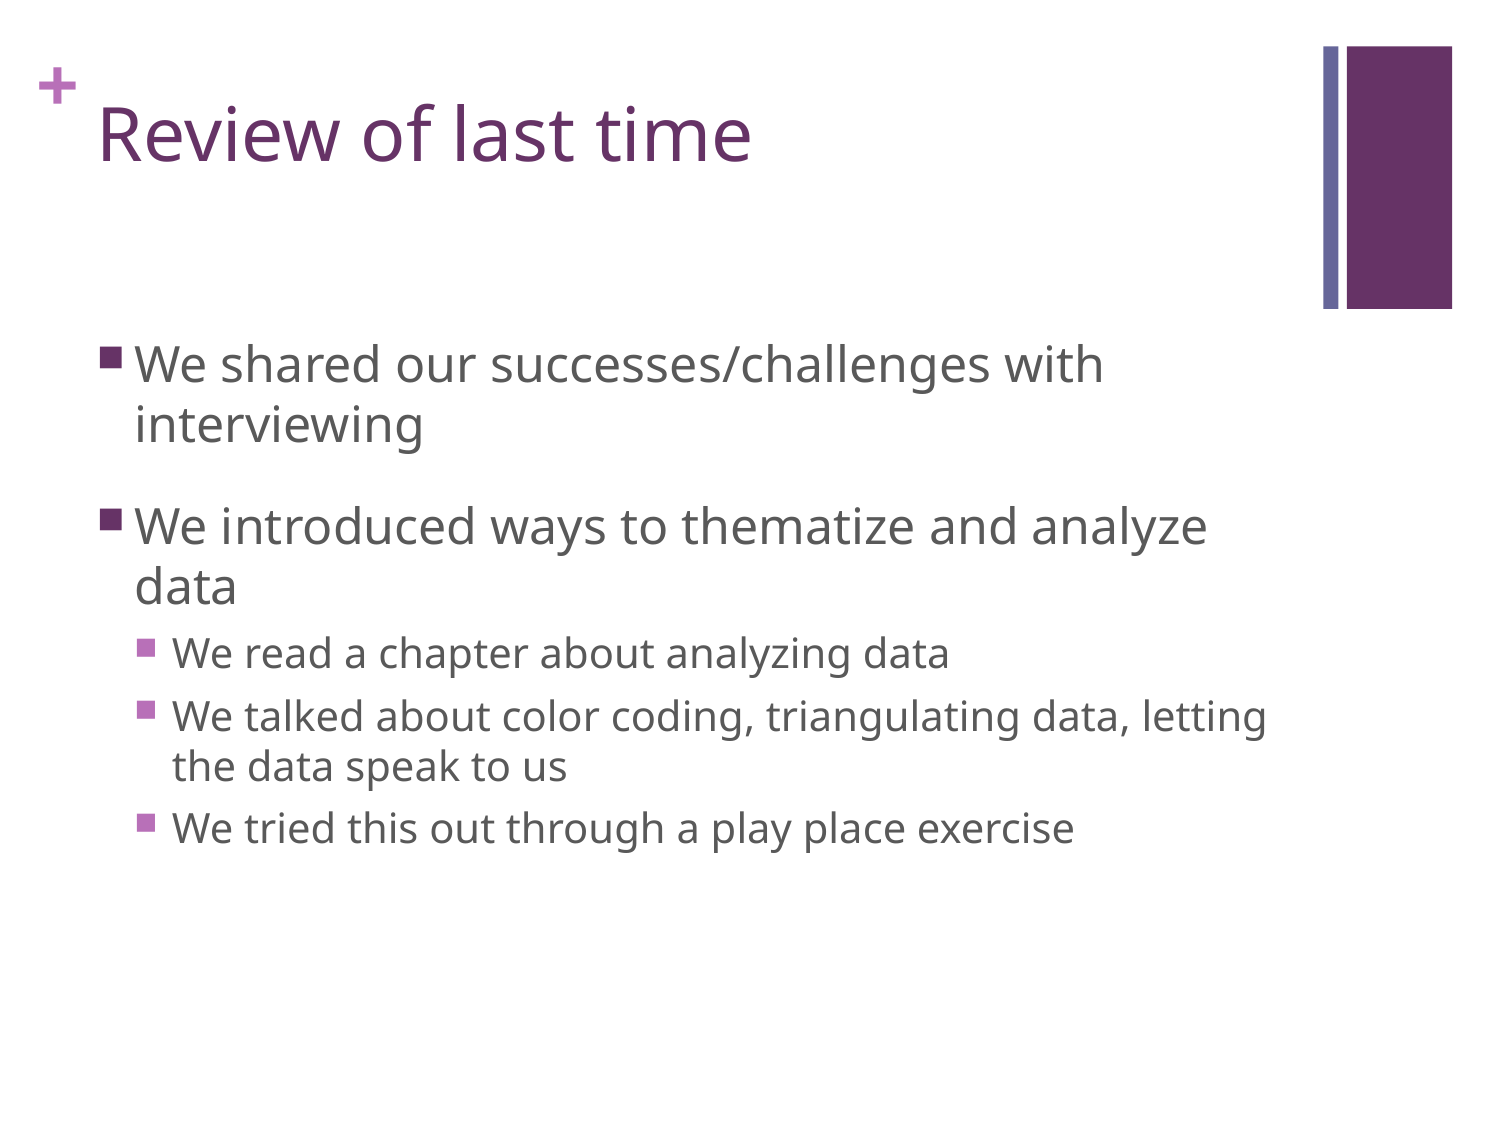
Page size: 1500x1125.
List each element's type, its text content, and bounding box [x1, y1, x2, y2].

title Review of last time [81, 79, 1322, 263]
list We shared our successes/challenges with interviewing We introduced ways to thematize and analyze data We read a chapter about analyzing data We talked about color coding, triangulating data, letting the data speak to us We tried this out through a play place exercise [81, 324, 1322, 1005]
